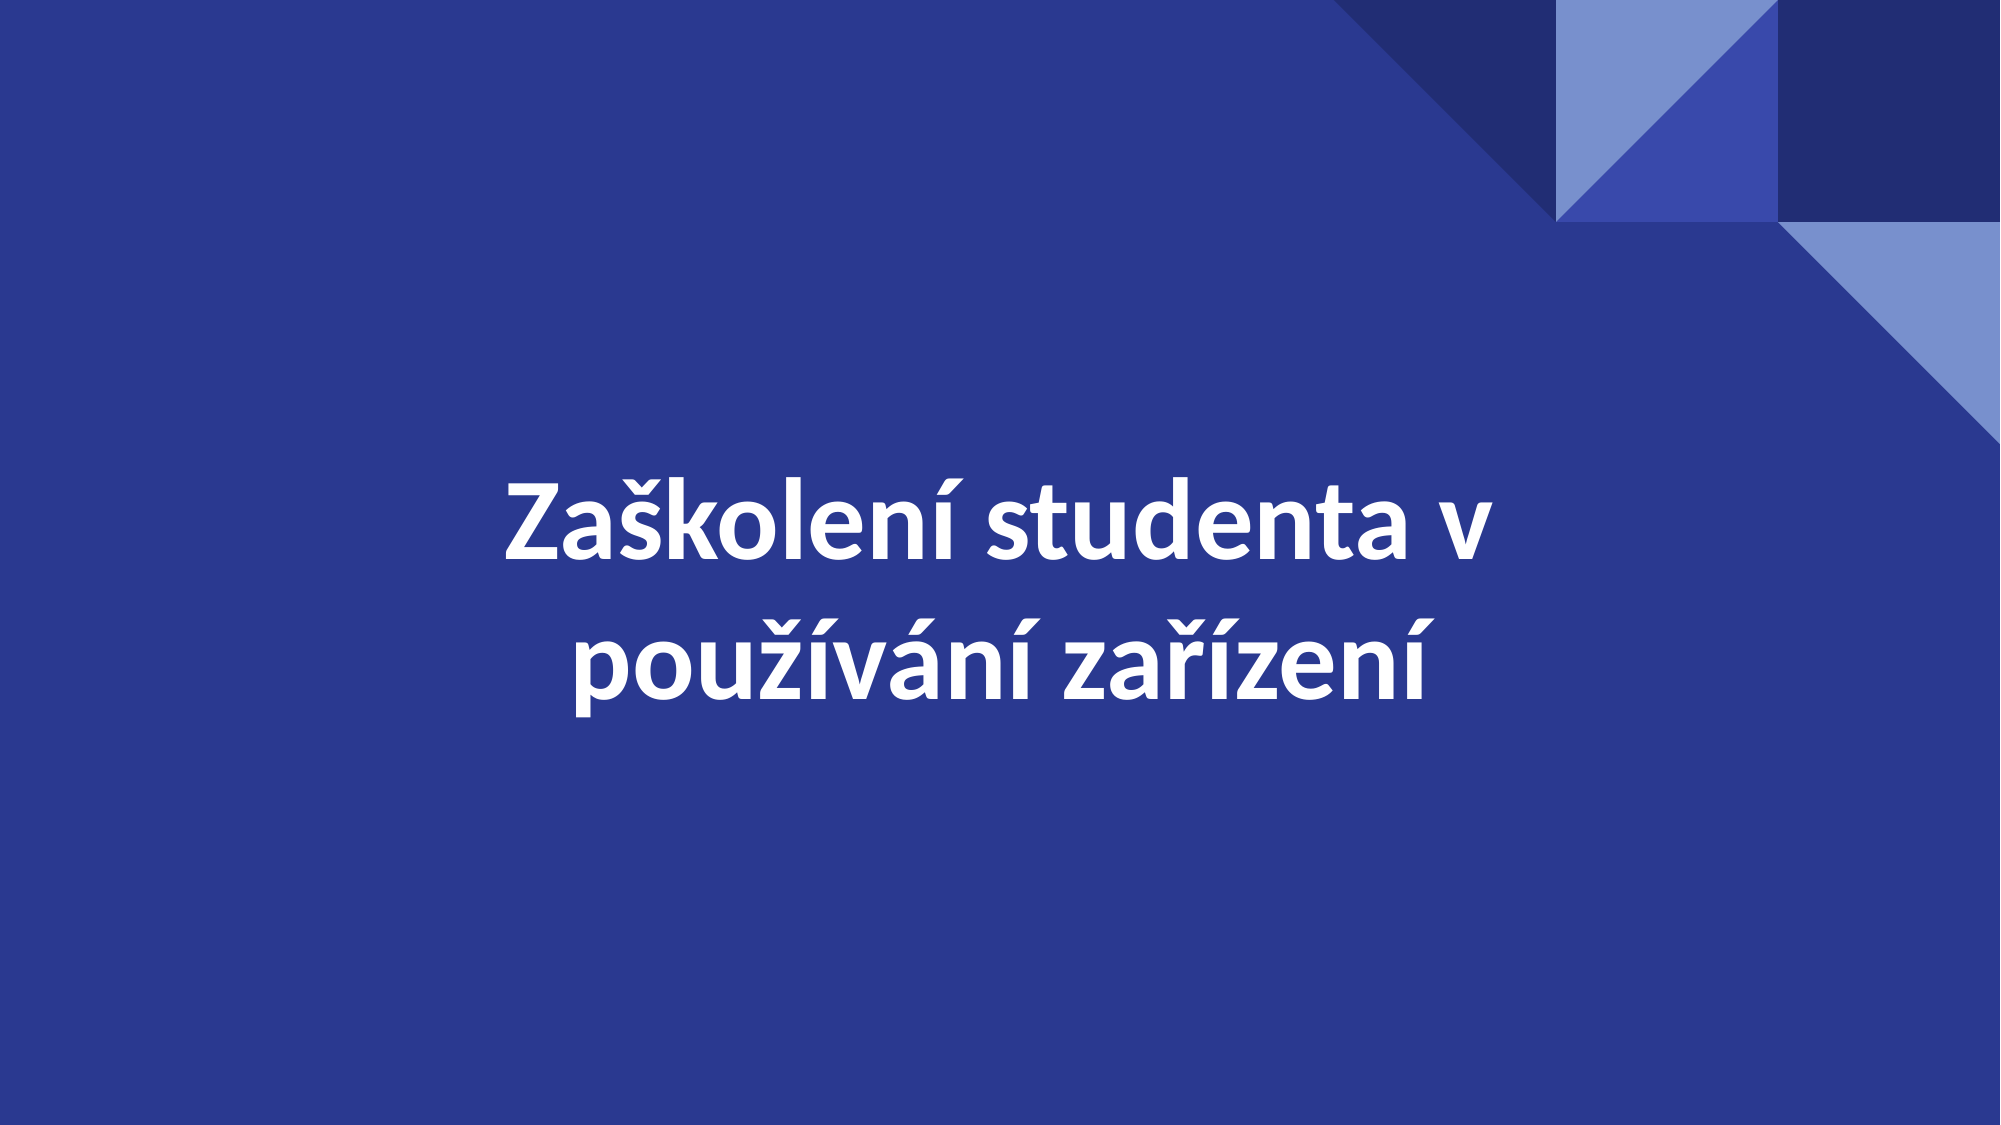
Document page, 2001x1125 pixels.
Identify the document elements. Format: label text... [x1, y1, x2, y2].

title Zaškolení studenta v používání zařízení [249, 394, 1750, 731]
